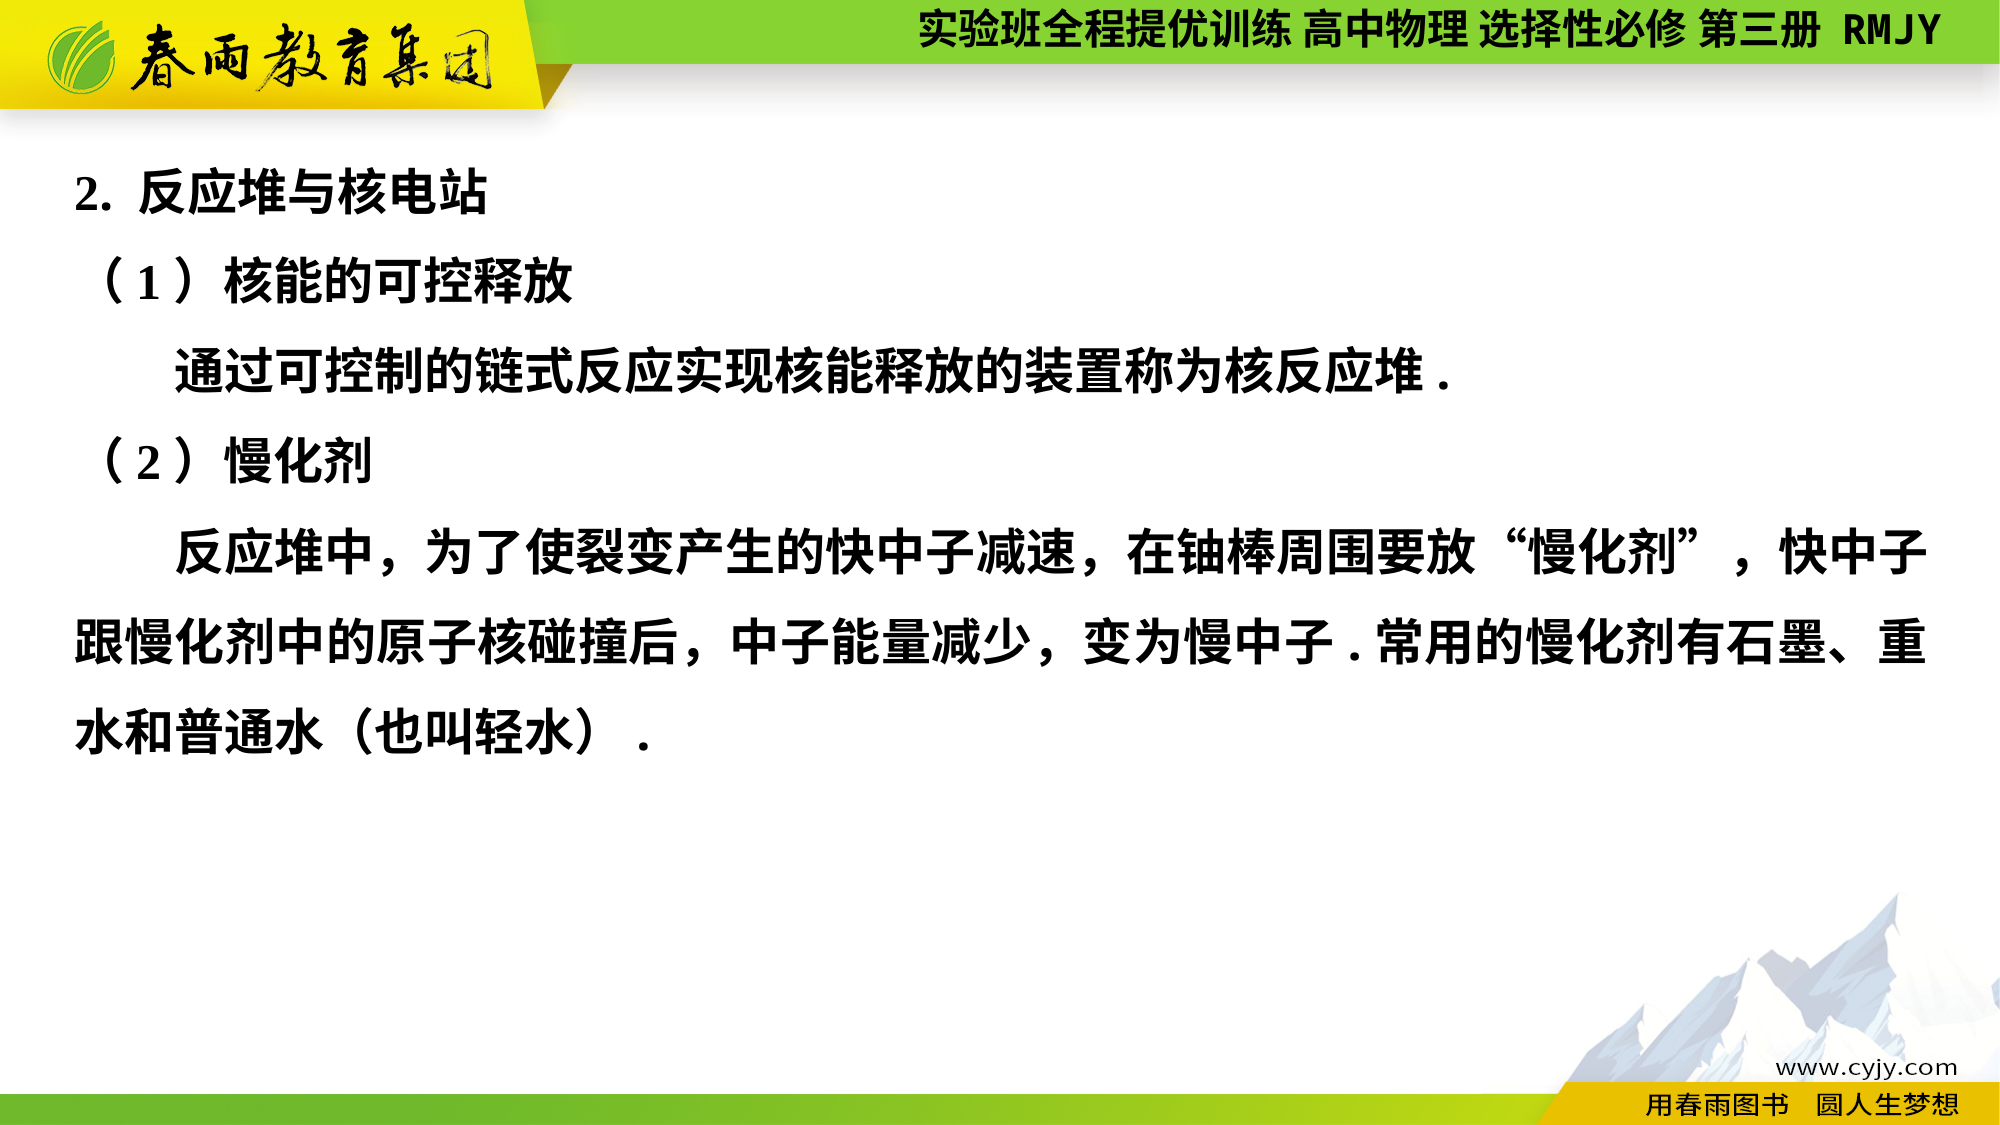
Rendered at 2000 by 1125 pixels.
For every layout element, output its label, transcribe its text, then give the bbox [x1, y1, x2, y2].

picture [0, 0, 2000, 1125]
list 2. 反应堆与核电站 （1）核能的可控释放 通过可控制的链式反应实现核能释放的装置称为核反应堆. （2）慢化剂 反应堆中，为了使裂变产生的快中子减速，在铀棒周围要放“慢化剂”，快中子跟慢化剂中的原子核碰撞后，中子能量减少，变为慢中子.常用的慢化剂有石墨、重水和普通水（也叫轻水）. [59, 122, 1944, 763]
